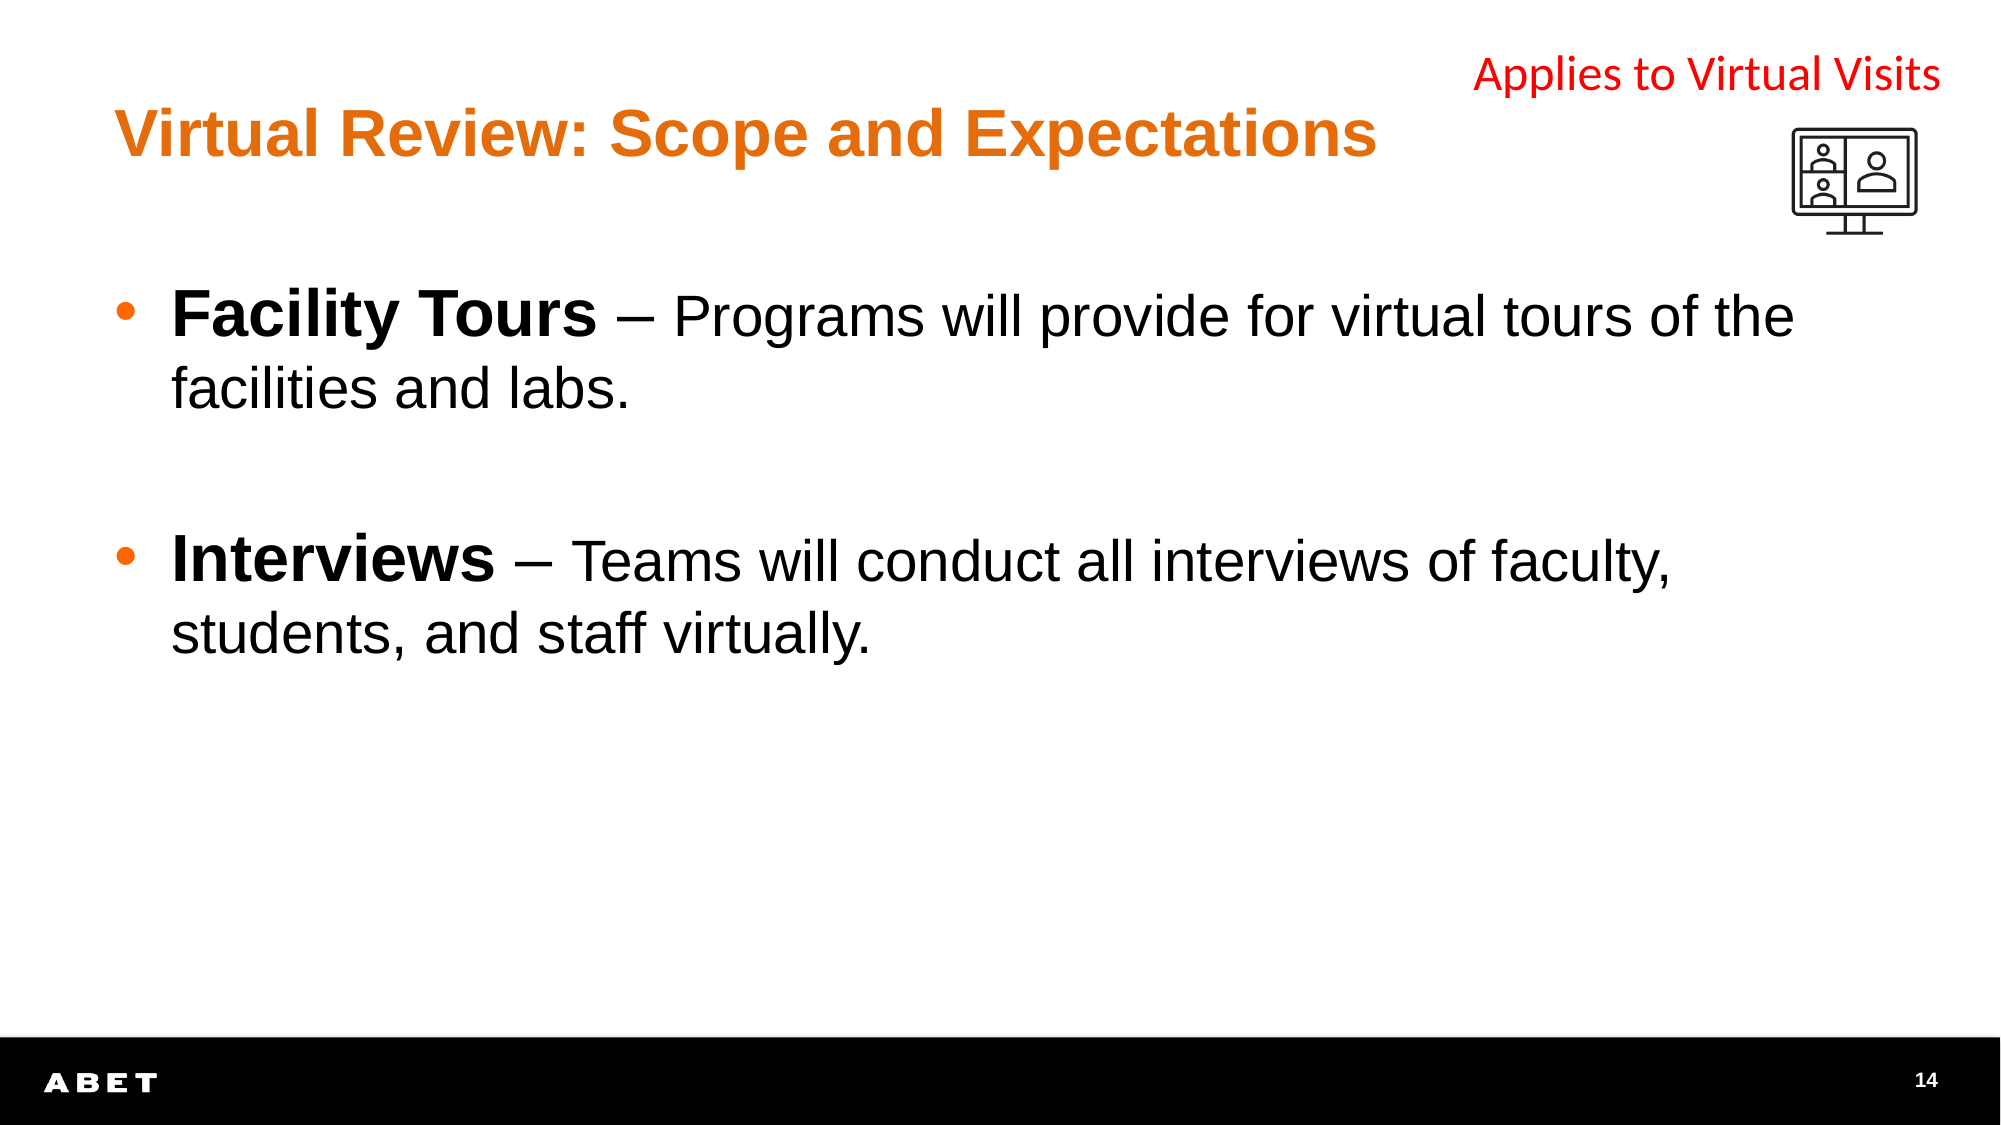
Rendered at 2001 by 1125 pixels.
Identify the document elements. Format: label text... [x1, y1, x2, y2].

picture [16, 1052, 184, 1113]
picture [1779, 103, 1930, 255]
list Facility Tours – Programs will provide for virtual tours of the facilities and labs. Interviews – Teams will conduct all interviews of faculty, students, and staff virtually. [99, 262, 1900, 975]
text_box Applies to Virtual Visits [1458, 32, 1957, 108]
title Virtual Review: Scope and Expectations [99, 82, 1774, 213]
